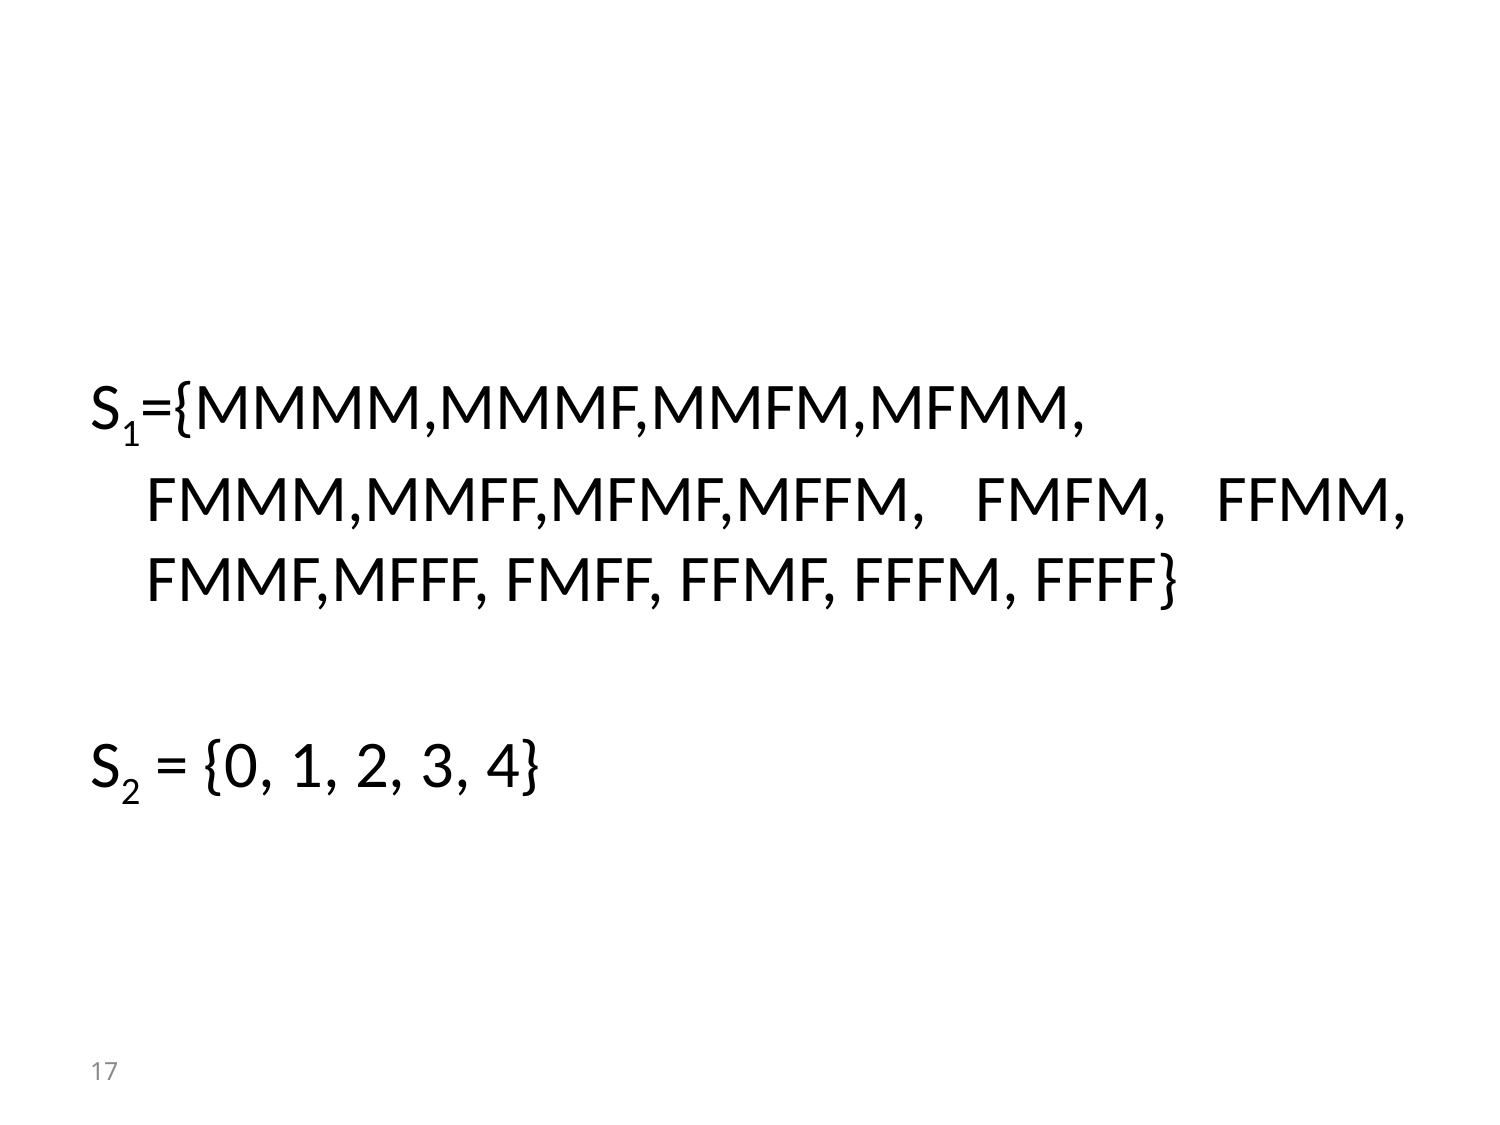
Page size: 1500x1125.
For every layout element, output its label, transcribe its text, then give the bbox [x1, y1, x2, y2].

slide_number 17 [75, 1042, 425, 1103]
list S1={MMMM,MMMF,MMFM,MFMM, FMMM,MMFF,MFMF,MFFM, FMFM, FFMM, FMMF,MFFF, FMFF, FFMF, FFFM, FFFF} S2 = {0, 1, 2, 3, 4} [75, 262, 1425, 1005]
